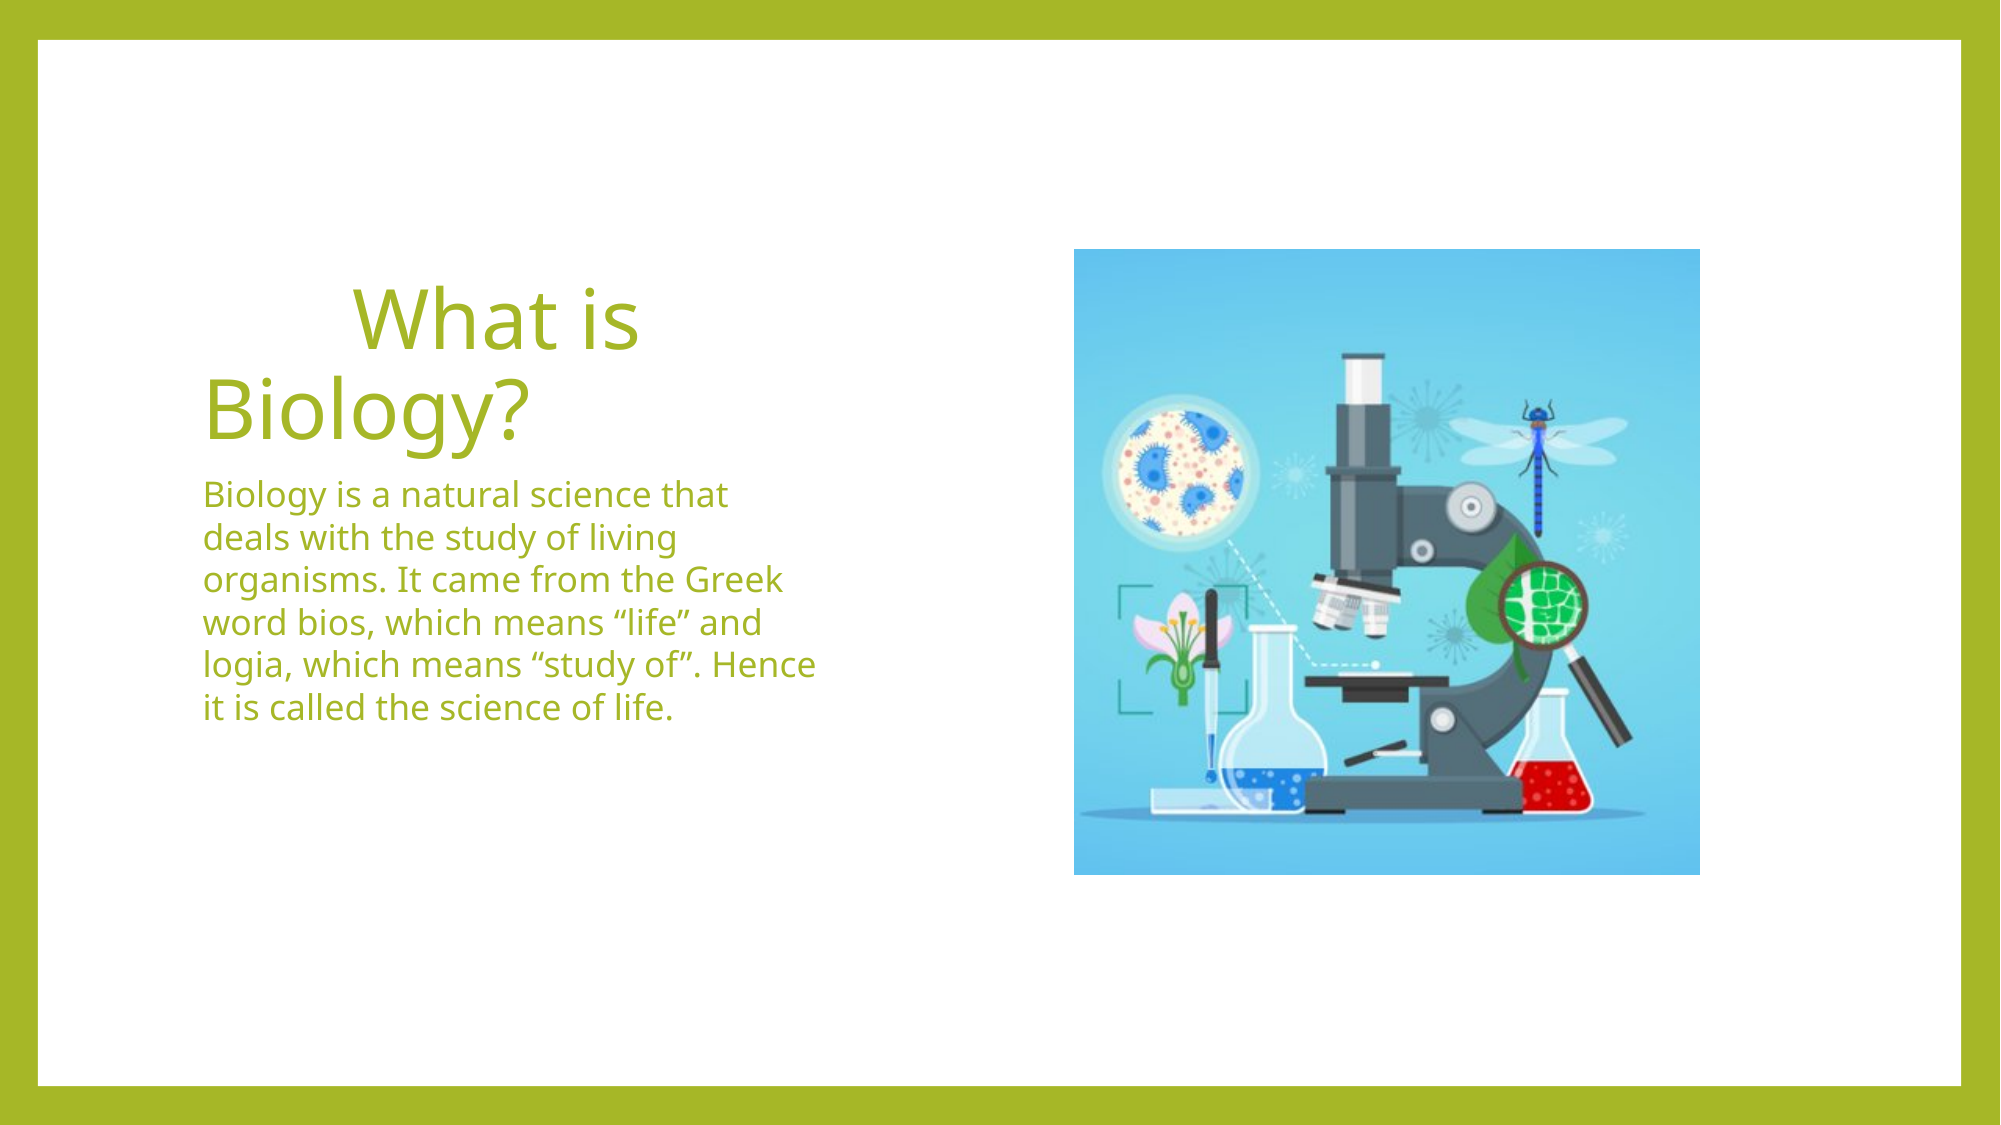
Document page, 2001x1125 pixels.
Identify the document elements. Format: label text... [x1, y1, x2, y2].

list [1074, 249, 1701, 876]
list Biology is a natural science that deals with the study of living organisms. It came from the Greek word bios, which means “life” and logia, which means “study of”. Hence it is called the science of life. [187, 464, 833, 960]
title What is Biology? [187, 179, 833, 464]
